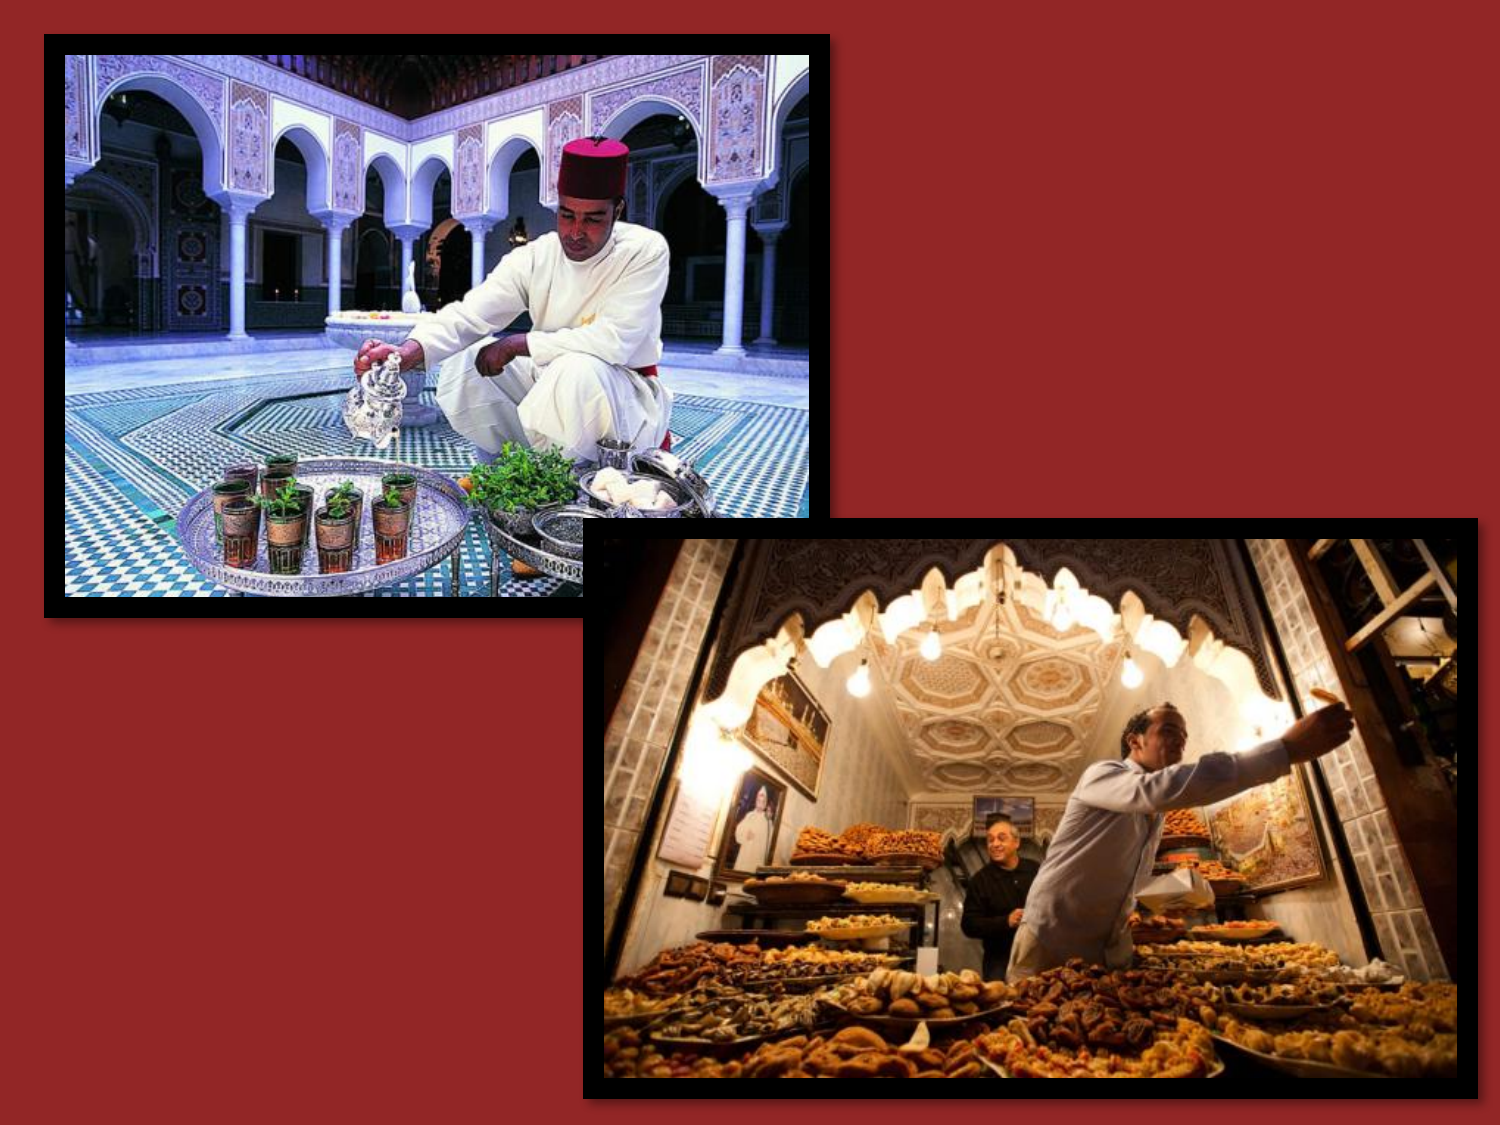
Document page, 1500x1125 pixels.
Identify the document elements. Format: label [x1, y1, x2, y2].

picture [64, 54, 1458, 1079]
